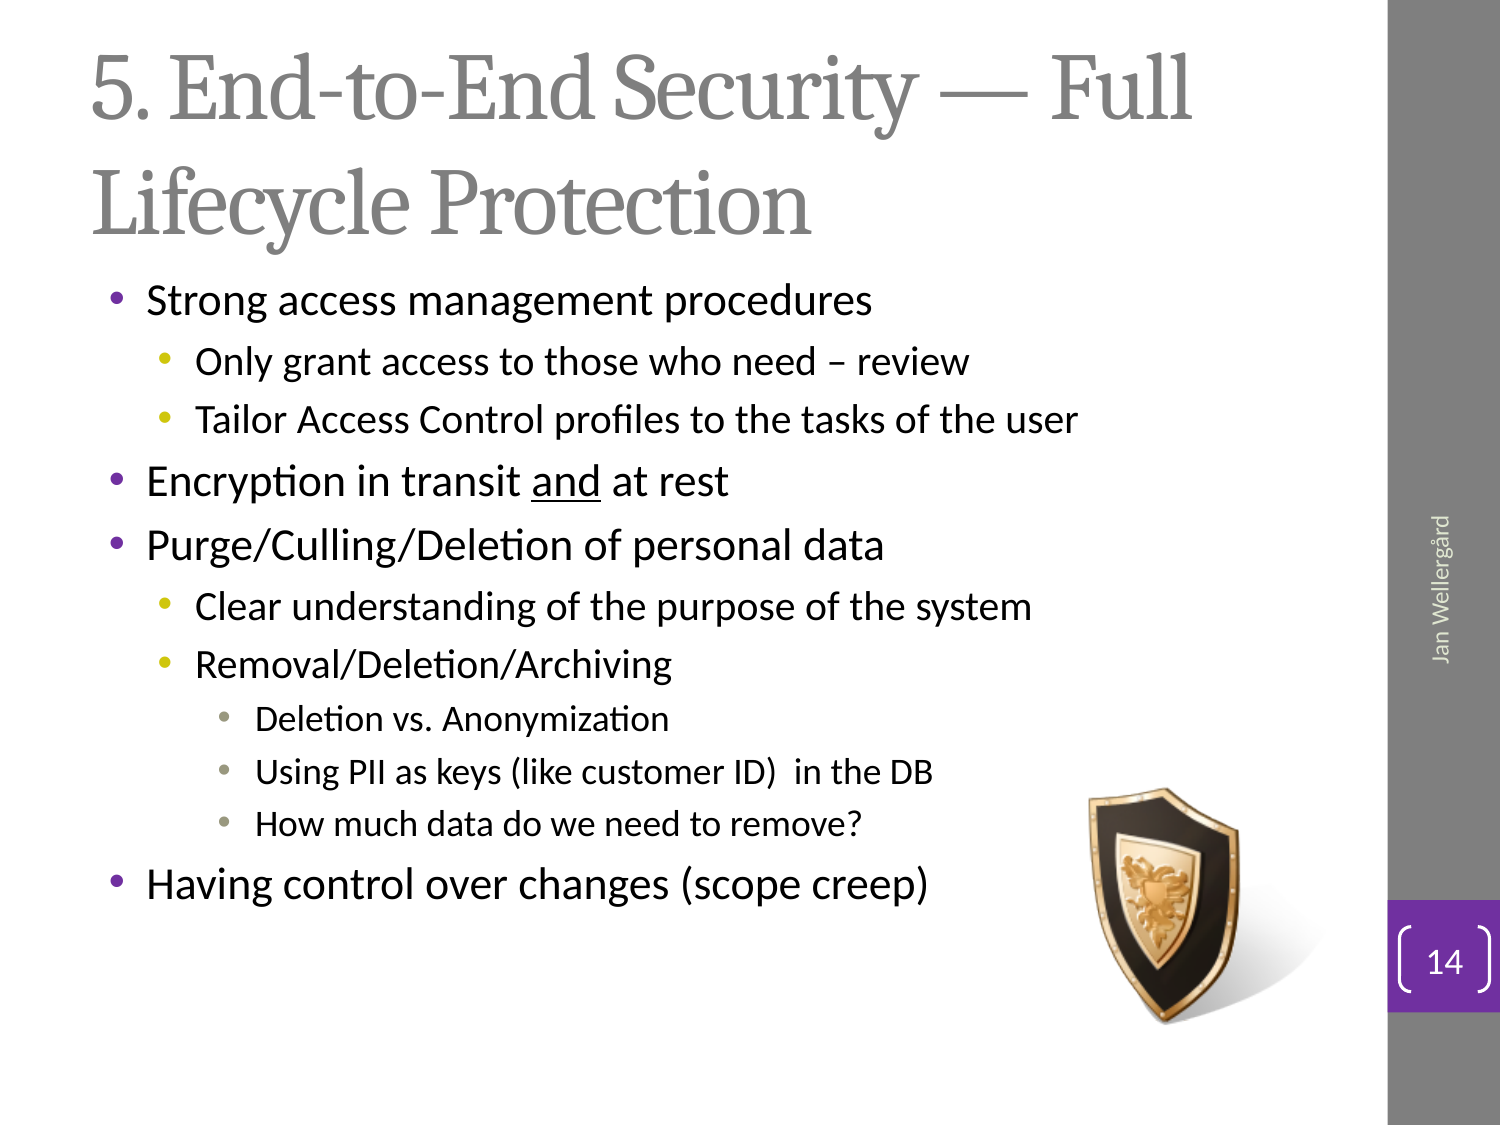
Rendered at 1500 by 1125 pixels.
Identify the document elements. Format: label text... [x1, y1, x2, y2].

footer Jan Wellergård [1408, 500, 1469, 889]
list Strong access management procedures Only grant access to those who need – review Tailor Access Control profiles to the tasks of the user Encryption in transit and at rest Purge/Culling/Deletion of personal data Clear understanding of the purpose of the system Removal/Deletion/Archiving Deletion vs. Anonymization Using PII as keys (like customer ID) in the DB How much data do we need to remove? Having control over changes (scope creep) [75, 262, 1325, 1050]
slide_number 14 [1397, 925, 1492, 994]
title 5. End-to-End Security — Full Lifecycle Protection [75, 45, 1325, 233]
picture [1050, 769, 1334, 1052]
